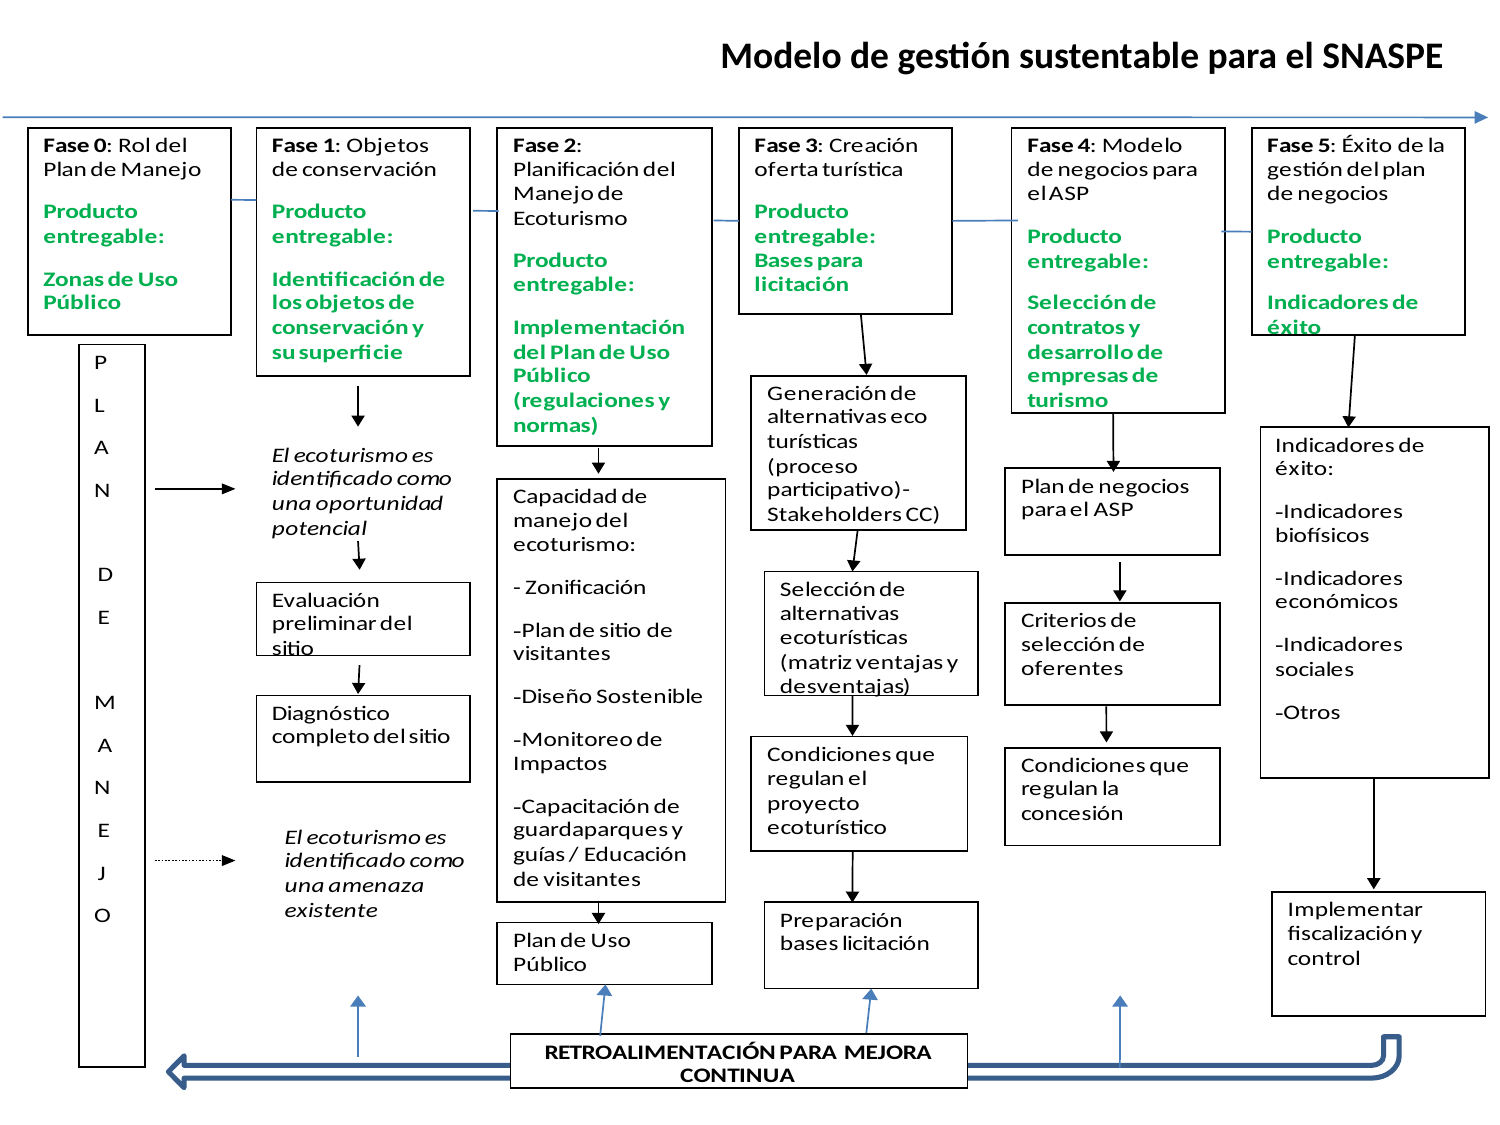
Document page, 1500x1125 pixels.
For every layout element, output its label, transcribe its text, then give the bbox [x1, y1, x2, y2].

text_box Modelo de gestión sustentable para el SNASPE [705, 23, 1460, 84]
picture [0, 105, 1500, 1091]
